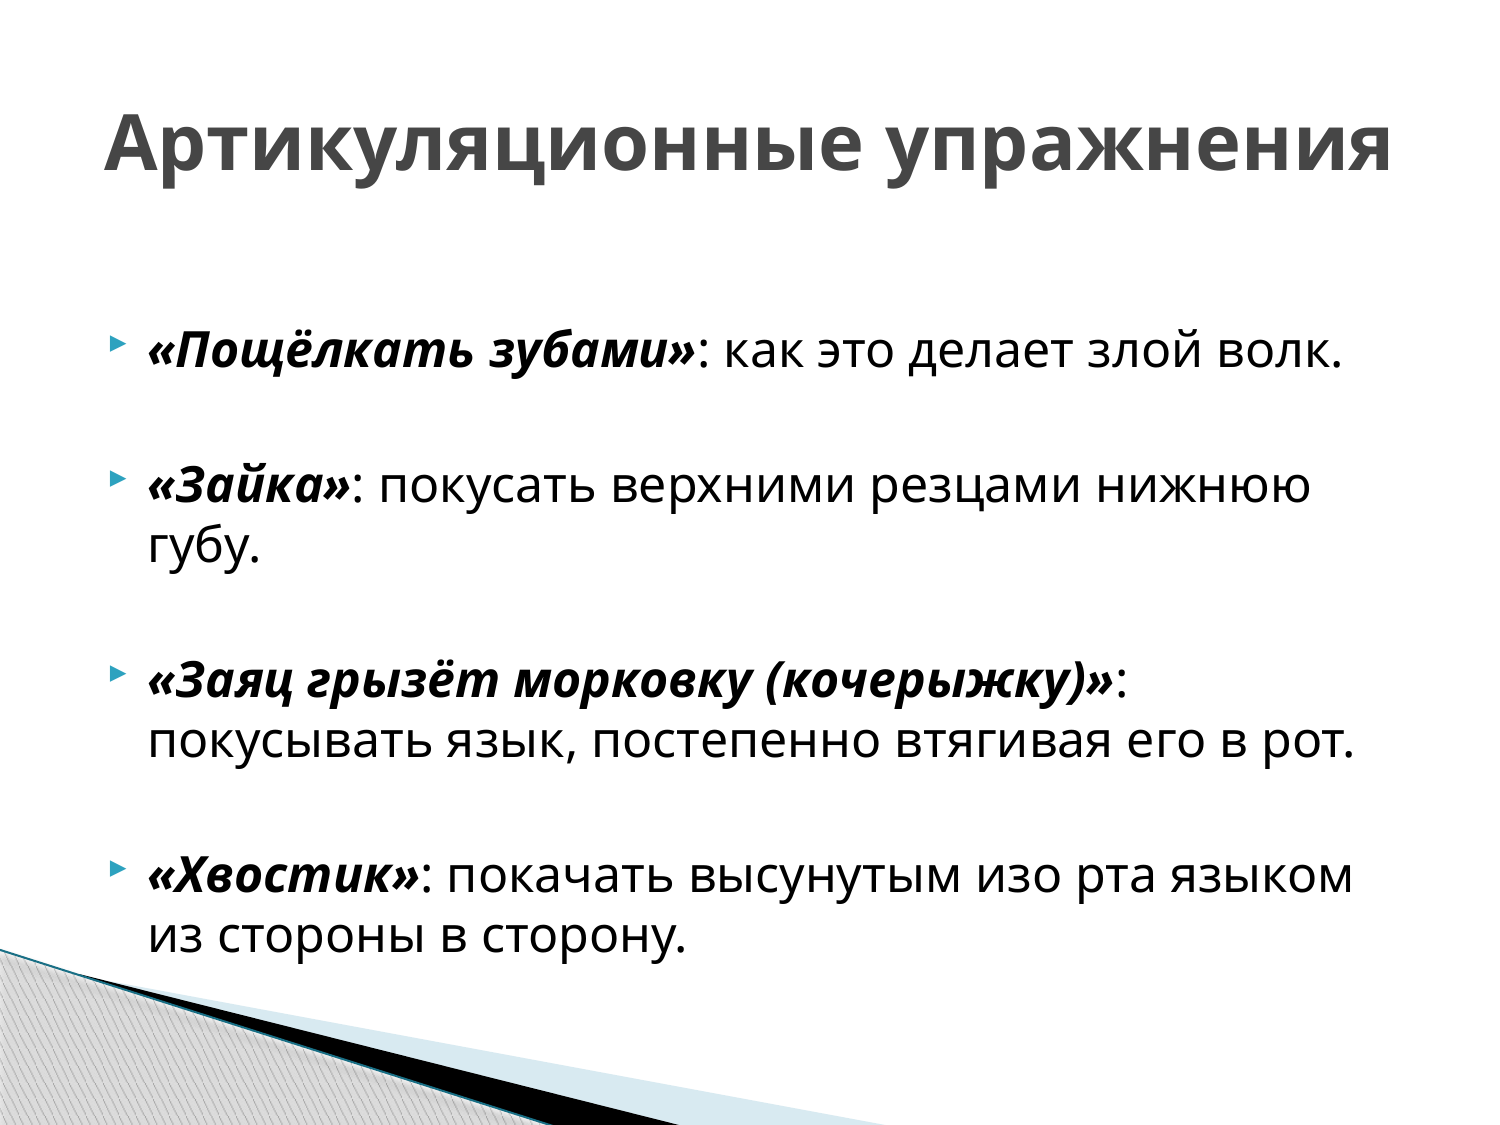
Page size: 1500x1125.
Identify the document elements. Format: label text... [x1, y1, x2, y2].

list «Пощёлкать зубами»: как это делает злой волк. «Зайка»: покусать верхними резцами нижнюю губу. «Заяц грызёт морковку (кочерыжку)»: покусывать язык, постепенно втягивая его в рот. «Хвостик»: покачать высунутым изо рта языком из стороны в сторону. [75, 243, 1425, 986]
title Артикуляционные упражнения [75, 45, 1425, 233]
